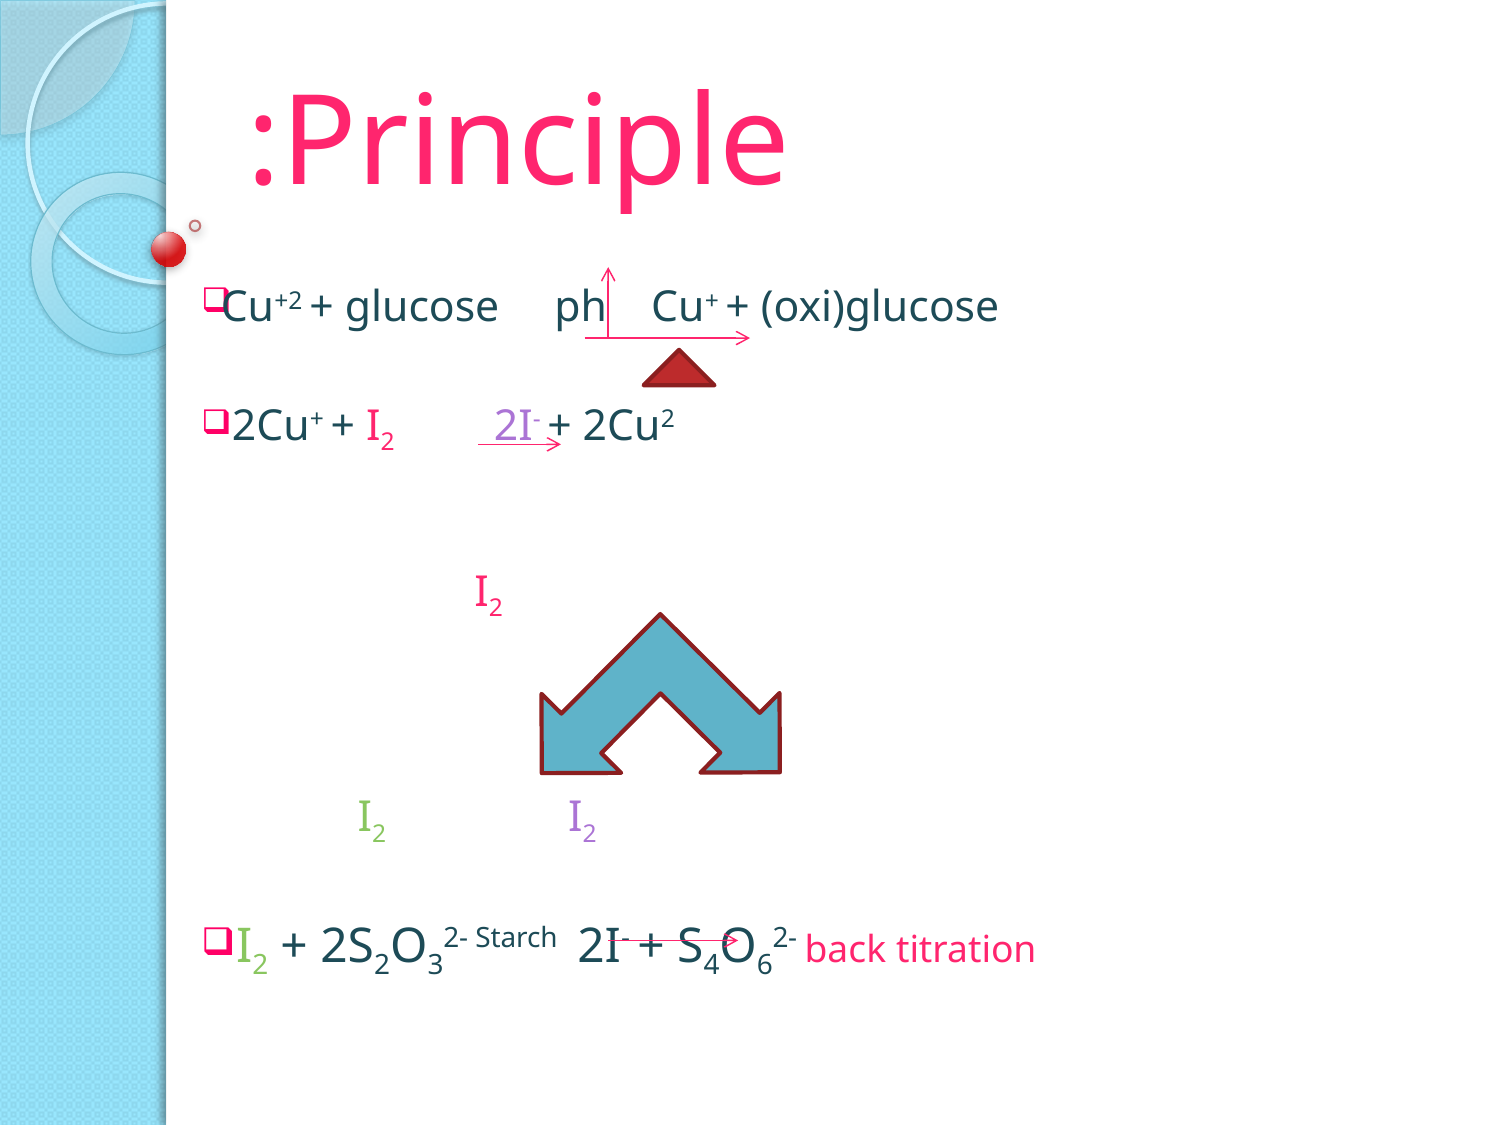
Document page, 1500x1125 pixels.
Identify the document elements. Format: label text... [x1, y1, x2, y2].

title Principle: [230, 125, 1446, 367]
text_box [539, 611, 782, 776]
subtitle Cu+2 + glucose ph Cu+ + (oxi)glucose 2Cu+ + I2 2I- + 2Cu2 I2 I2 I2 I2 + 2S2O32- Starch 2I- + S4O62- back titration [183, 278, 1434, 988]
text_box [641, 349, 717, 388]
